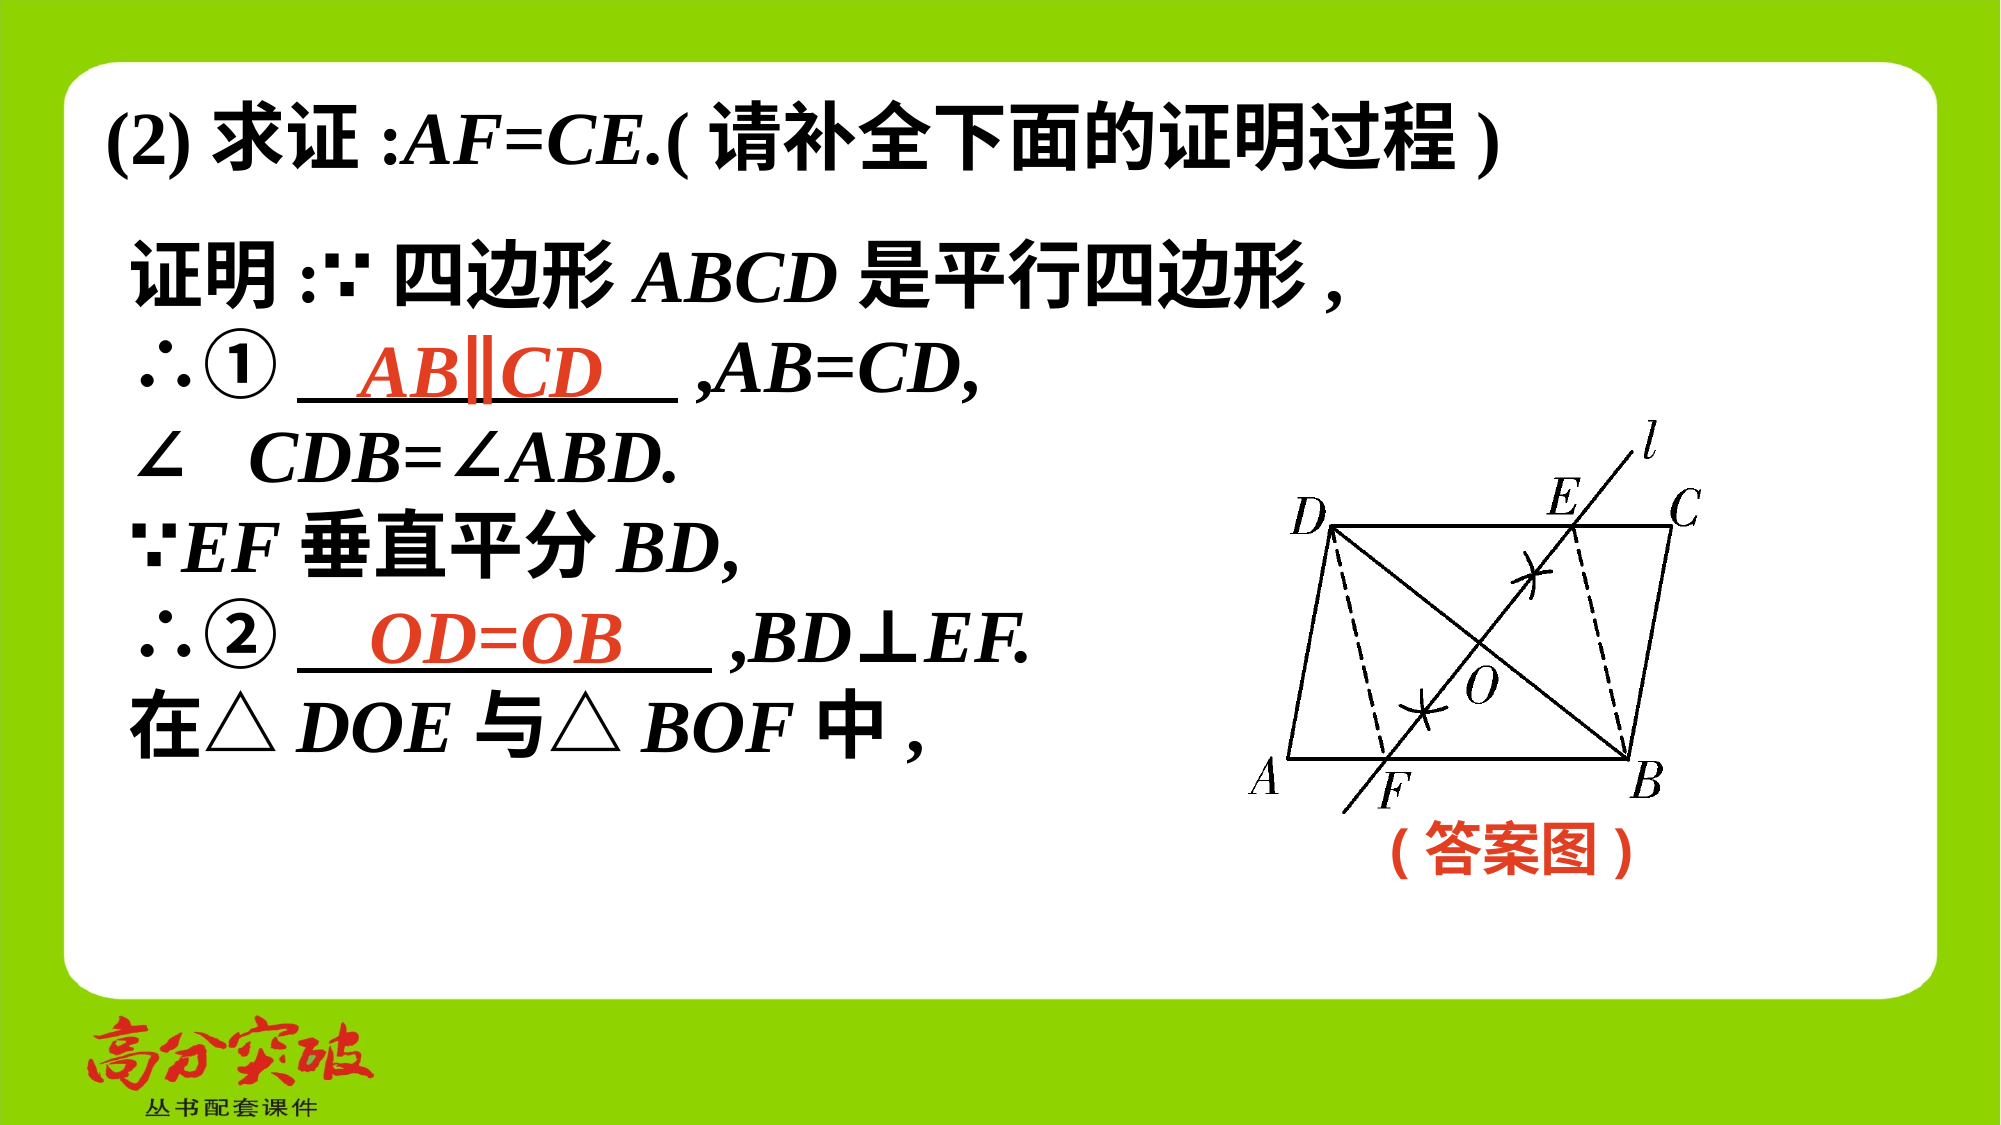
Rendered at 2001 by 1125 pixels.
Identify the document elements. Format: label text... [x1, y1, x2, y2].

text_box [1247, 420, 1701, 891]
text_box (2)求证:AF=CE.(请补全下面的证明过程) [90, 82, 1603, 187]
text_box OD=OB [354, 581, 658, 777]
picture [0, 0, 2001, 1125]
text_box 证明:∵四边形ABCD是平行四边形, ∴① ,AB=CD, ∴∠CDB=∠ABD. ∵EF垂直平分BD, ∴② ,BD⊥EF. 在△DOE与△BOF中, [114, 219, 1804, 775]
text_box AB∥CD [345, 314, 693, 510]
